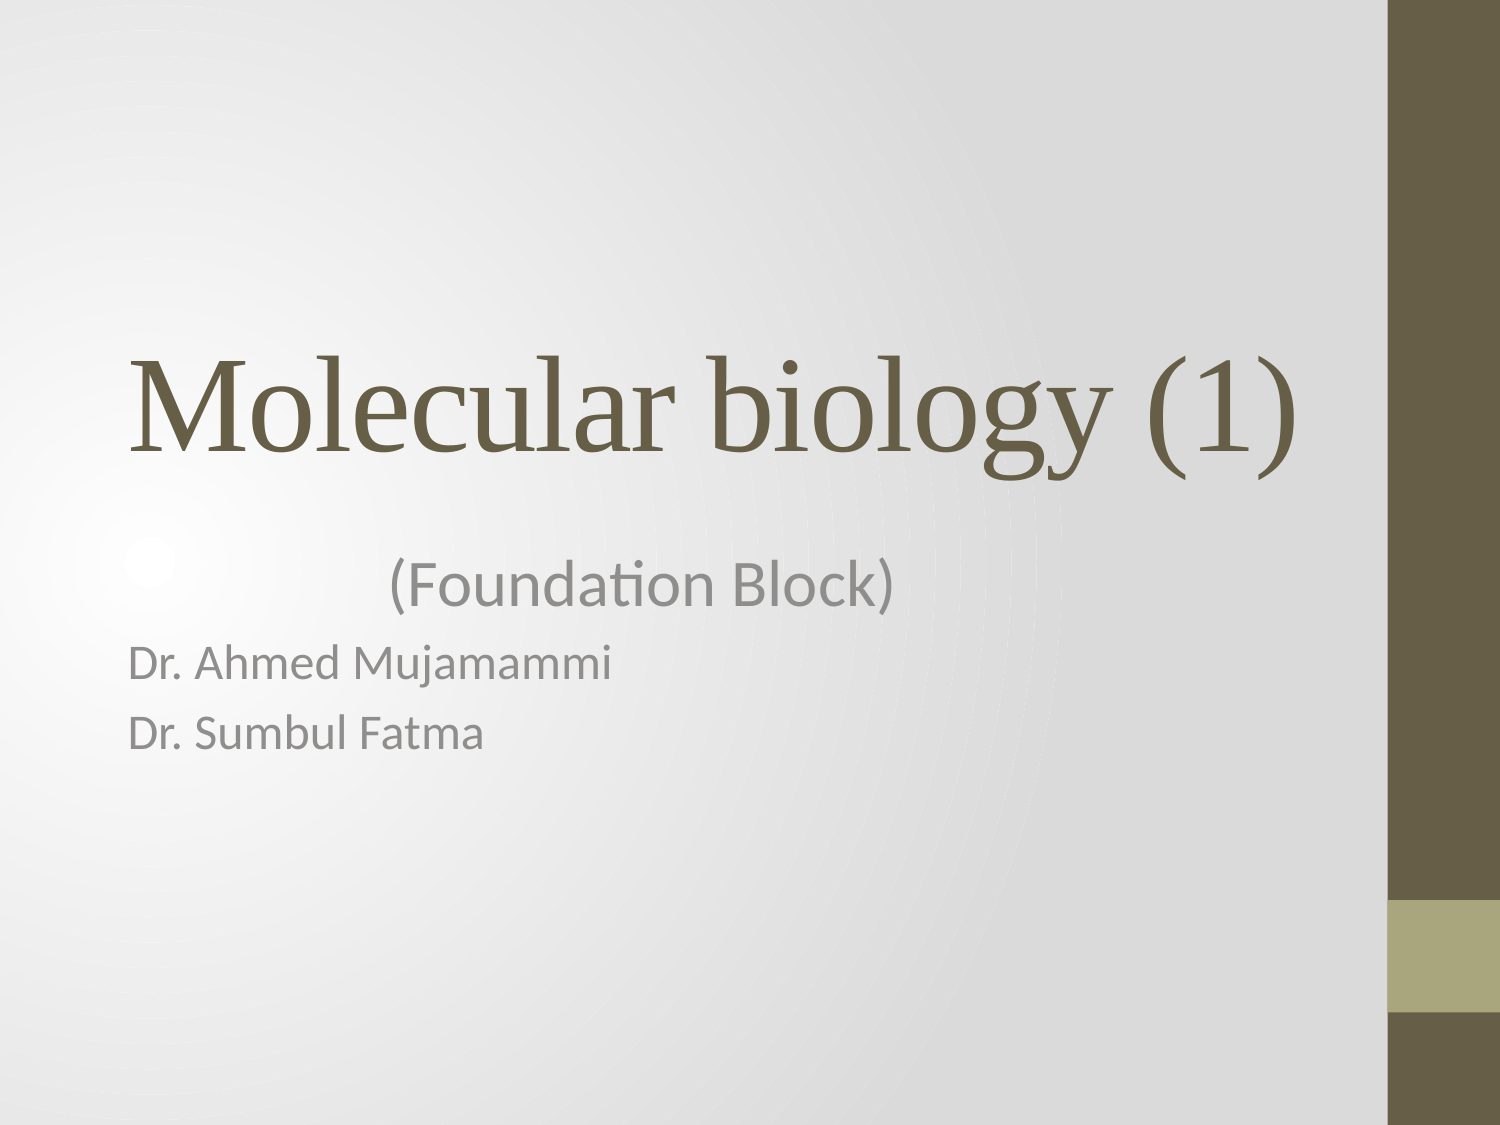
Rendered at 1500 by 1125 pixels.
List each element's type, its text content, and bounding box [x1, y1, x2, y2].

subtitle (Foundation Block) Dr. Ahmed Mujamammi Dr. Sumbul Fatma [112, 532, 1173, 911]
title Molecular biology (1) [112, 60, 1350, 487]
